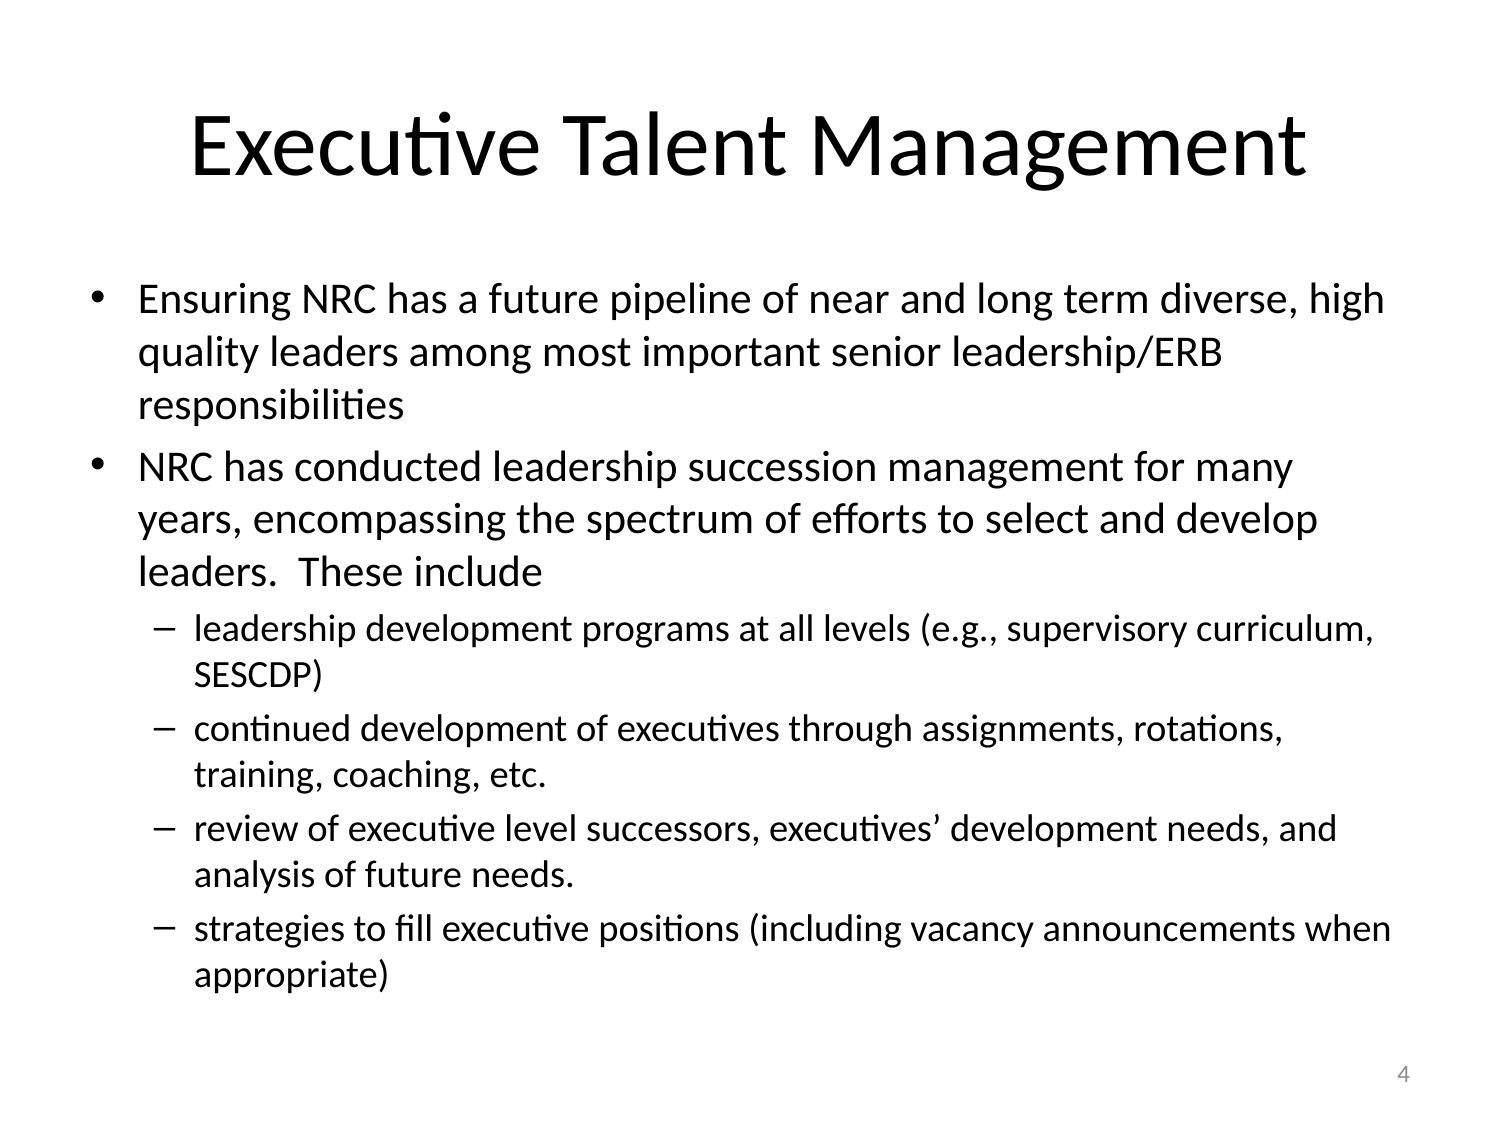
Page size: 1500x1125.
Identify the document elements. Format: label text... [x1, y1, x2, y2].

list Ensuring NRC has a future pipeline of near and long term diverse, high quality leaders among most important senior leadership/ERB responsibilities NRC has conducted leadership succession management for many years, encompassing the spectrum of efforts to select and develop leaders. These include leadership development programs at all levels (e.g., supervisory curriculum, SESCDP) continued development of executives through assignments, rotations, training, coaching, etc. review of executive level successors, executives’ development needs, and analysis of future needs. strategies to fill executive positions (including vacancy announcements when appropriate) [75, 262, 1425, 1005]
title Executive Talent Management [75, 45, 1425, 233]
slide_number 3 [1074, 1042, 1425, 1103]
